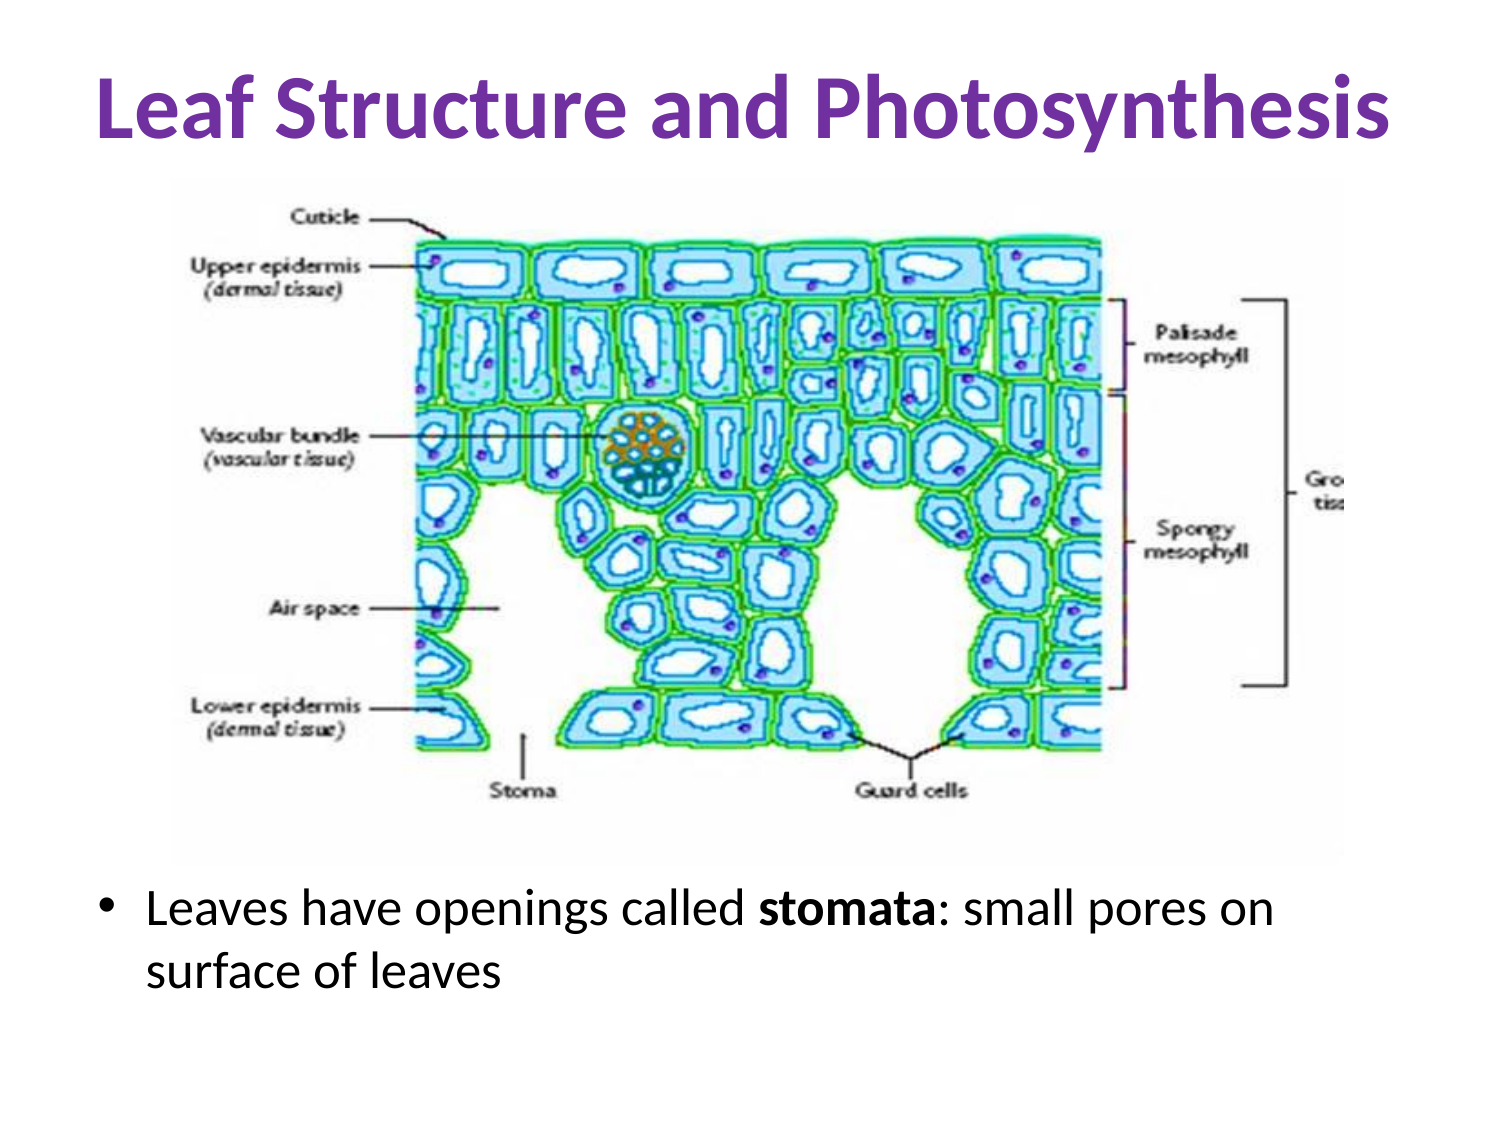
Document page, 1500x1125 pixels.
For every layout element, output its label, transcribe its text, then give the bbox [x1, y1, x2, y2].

picture [170, 177, 1345, 866]
list Leaves have openings called stomata: small pores on surface of leaves [82, 864, 1433, 1007]
title Leaf Structure and Photosynthesis [68, 30, 1419, 173]
